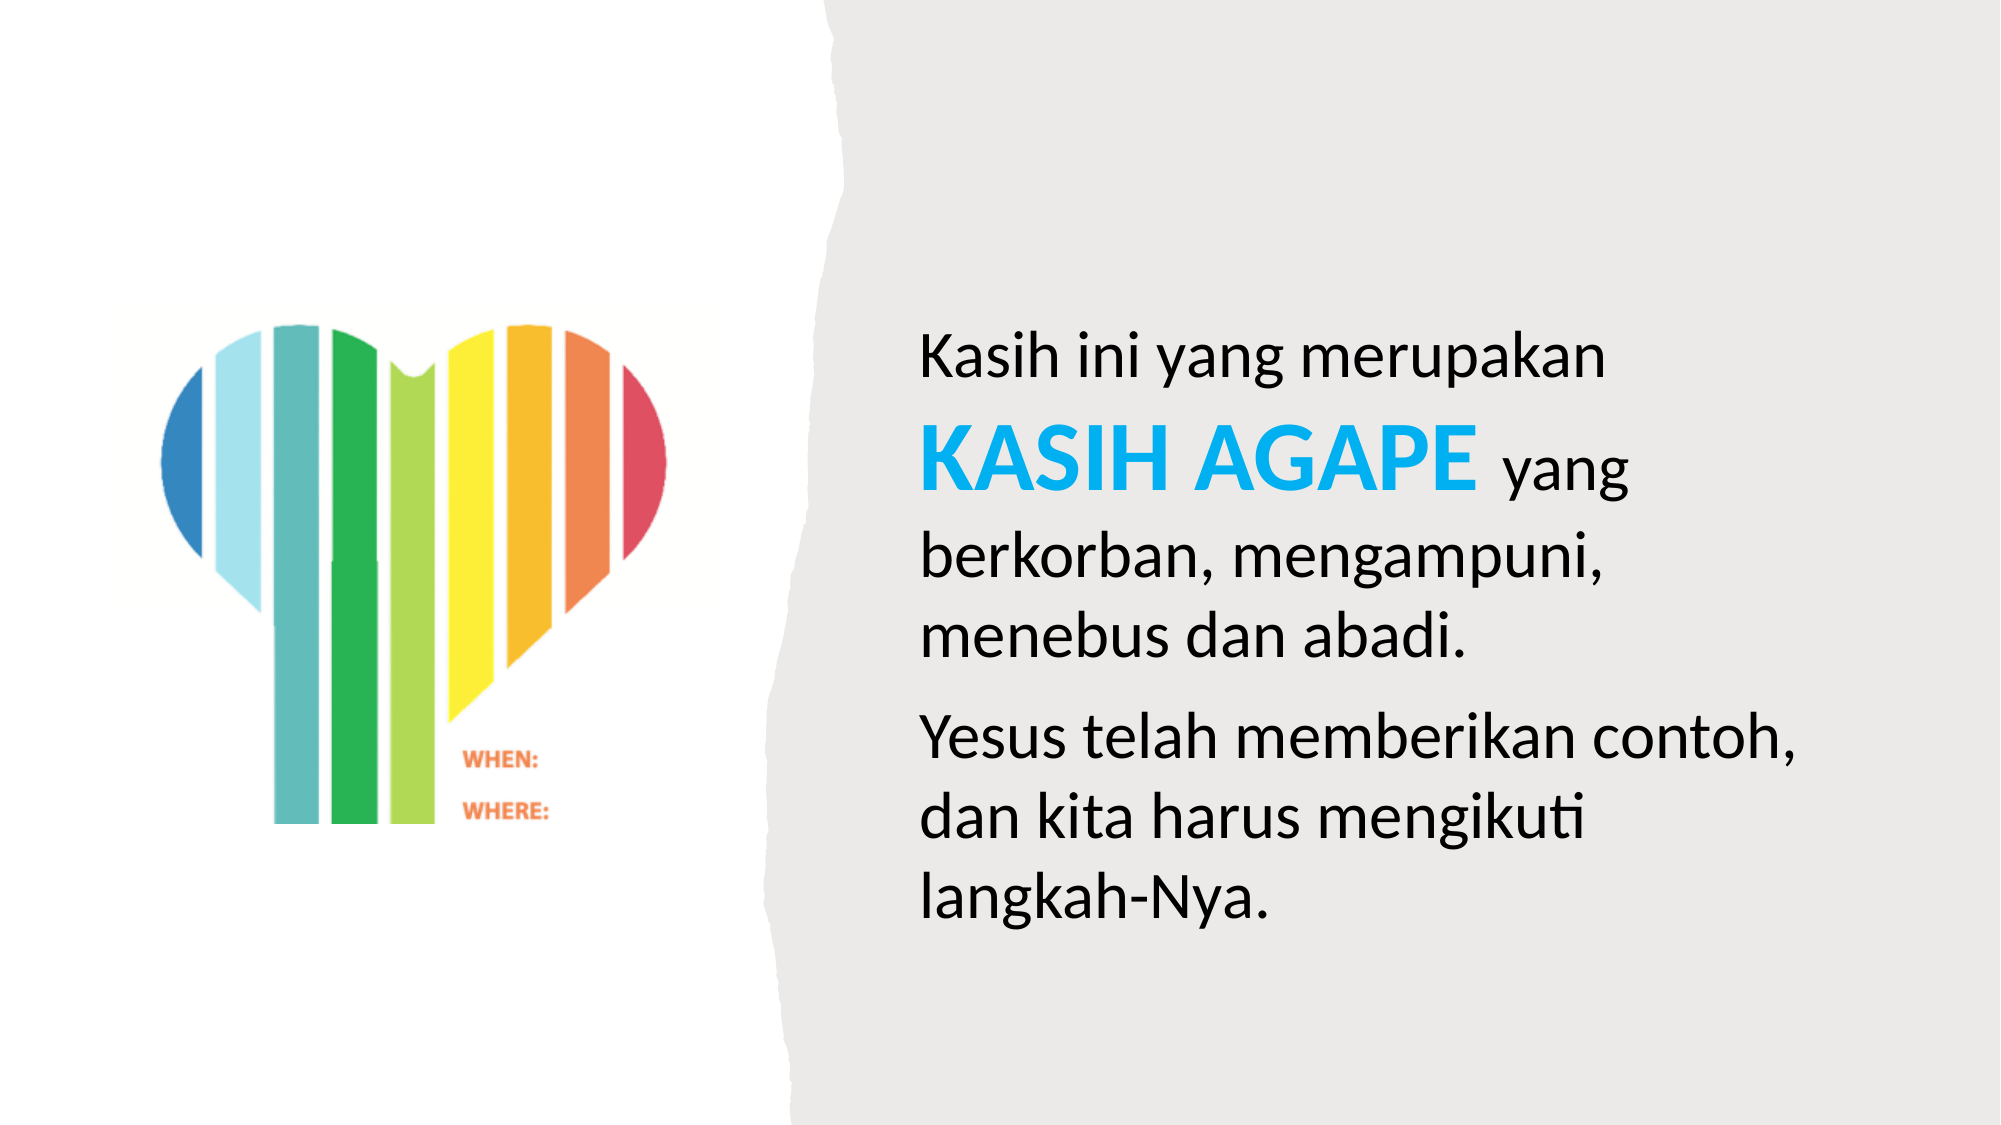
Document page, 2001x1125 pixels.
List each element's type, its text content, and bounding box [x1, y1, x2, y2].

list Kasih ini yang merupakan KASIH AGAPE yang berkorban, mengampuni, menebus dan abadi. Yesus telah memberikan contoh, dan kita harus mengikuti langkah-Nya. [904, 303, 1832, 945]
picture [110, 302, 722, 824]
text_box [0, 0, 842, 1125]
text_box [761, 0, 2000, 1125]
